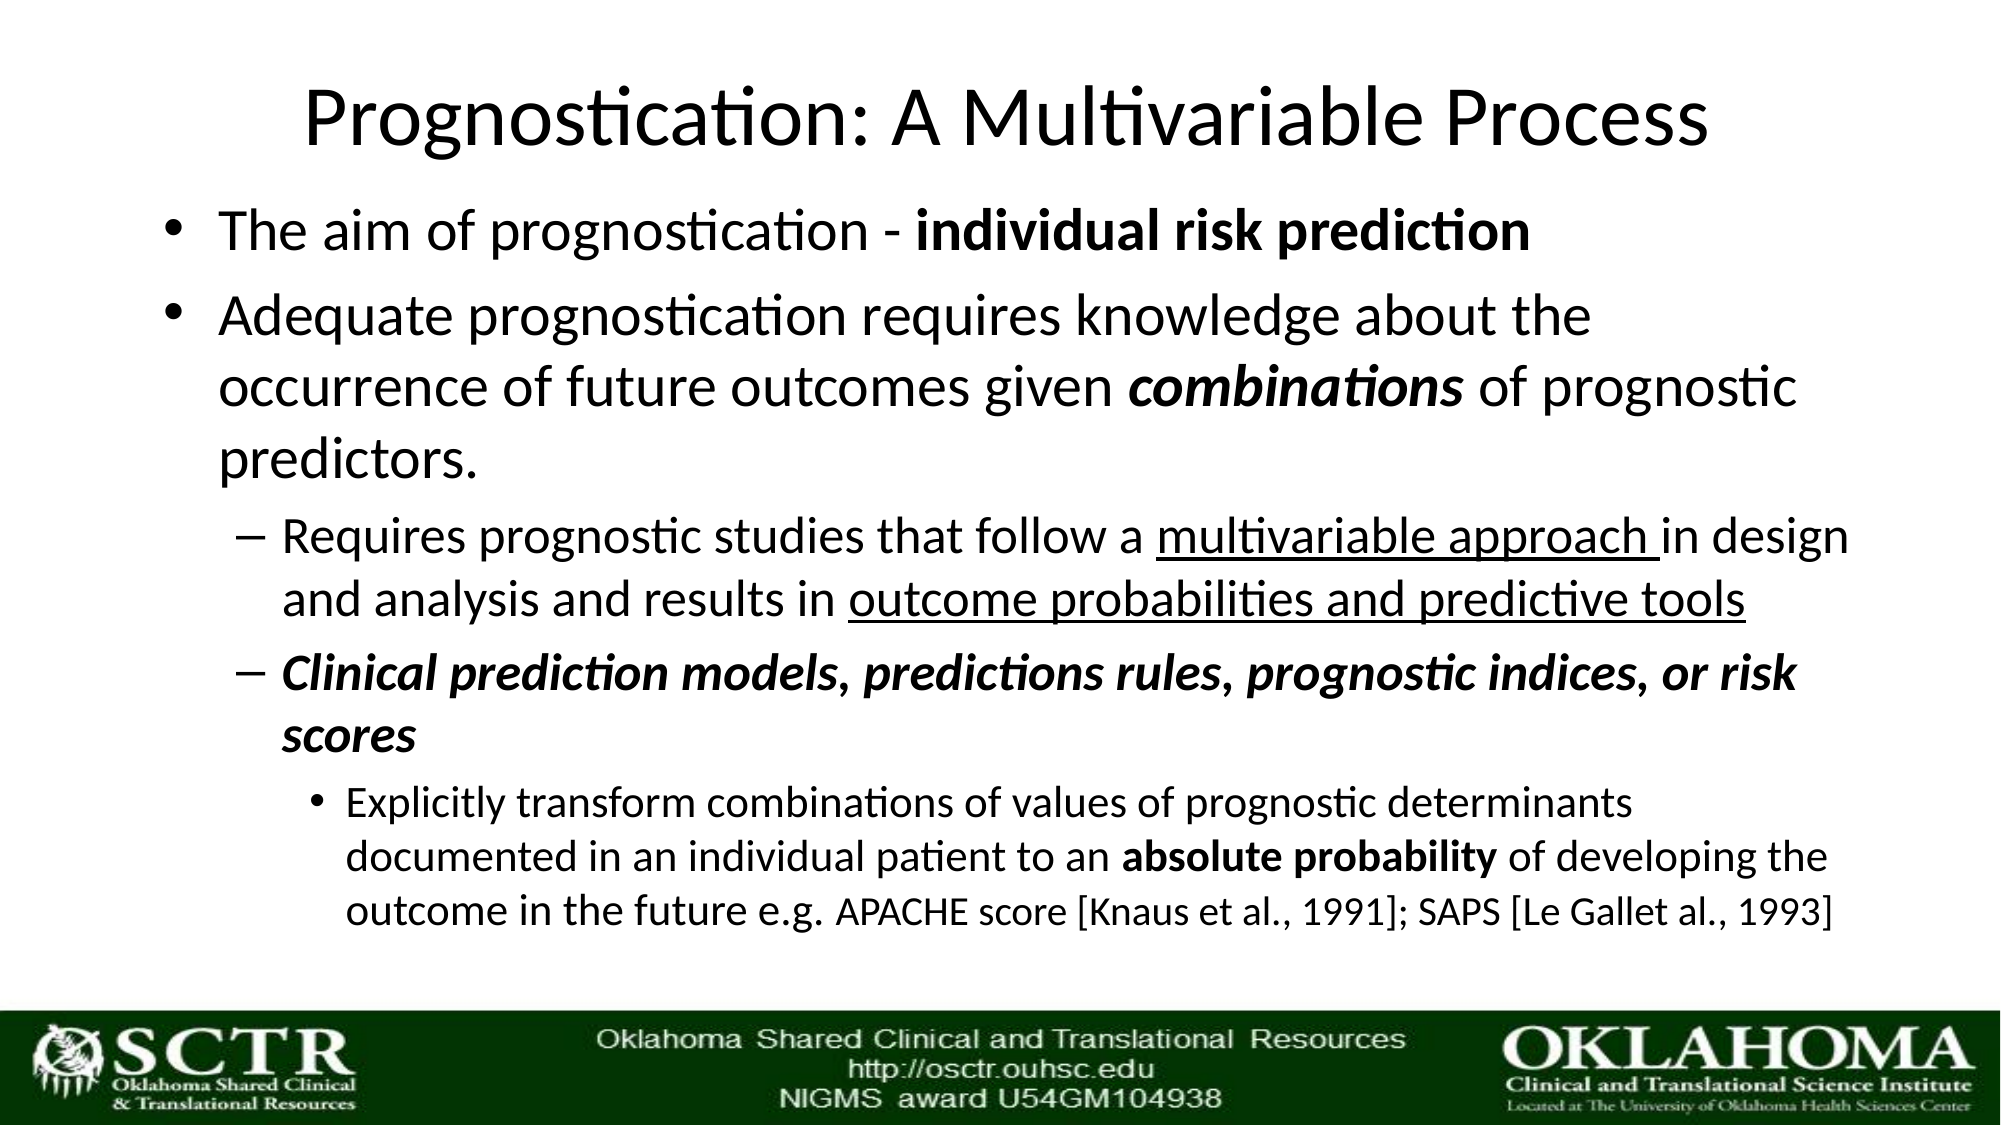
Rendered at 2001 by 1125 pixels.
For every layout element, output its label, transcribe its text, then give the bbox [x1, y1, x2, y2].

picture [0, 0, 2001, 1125]
title Prognostication: A Multivariable Process [226, 38, 1750, 183]
list The aim of prognostication - individual risk prediction Adequate prognostication requires knowledge about the occurrence of future outcomes given combinations of prognostic predictors. Requires prognostic studies that follow a multivariable approach in design and analysis and results in outcome probabilities and predictive tools Clinical prediction models, predictions rules, prognostic indices, or risk scores Explicitly transform combinations of values of prognostic determinants documented in an individual patient to an absolute probability of developing the outcome in the future e.g. APACHE score [Knaus et al., 1991]; SAPS [Le Gallet al., 1993] [148, 183, 1880, 995]
